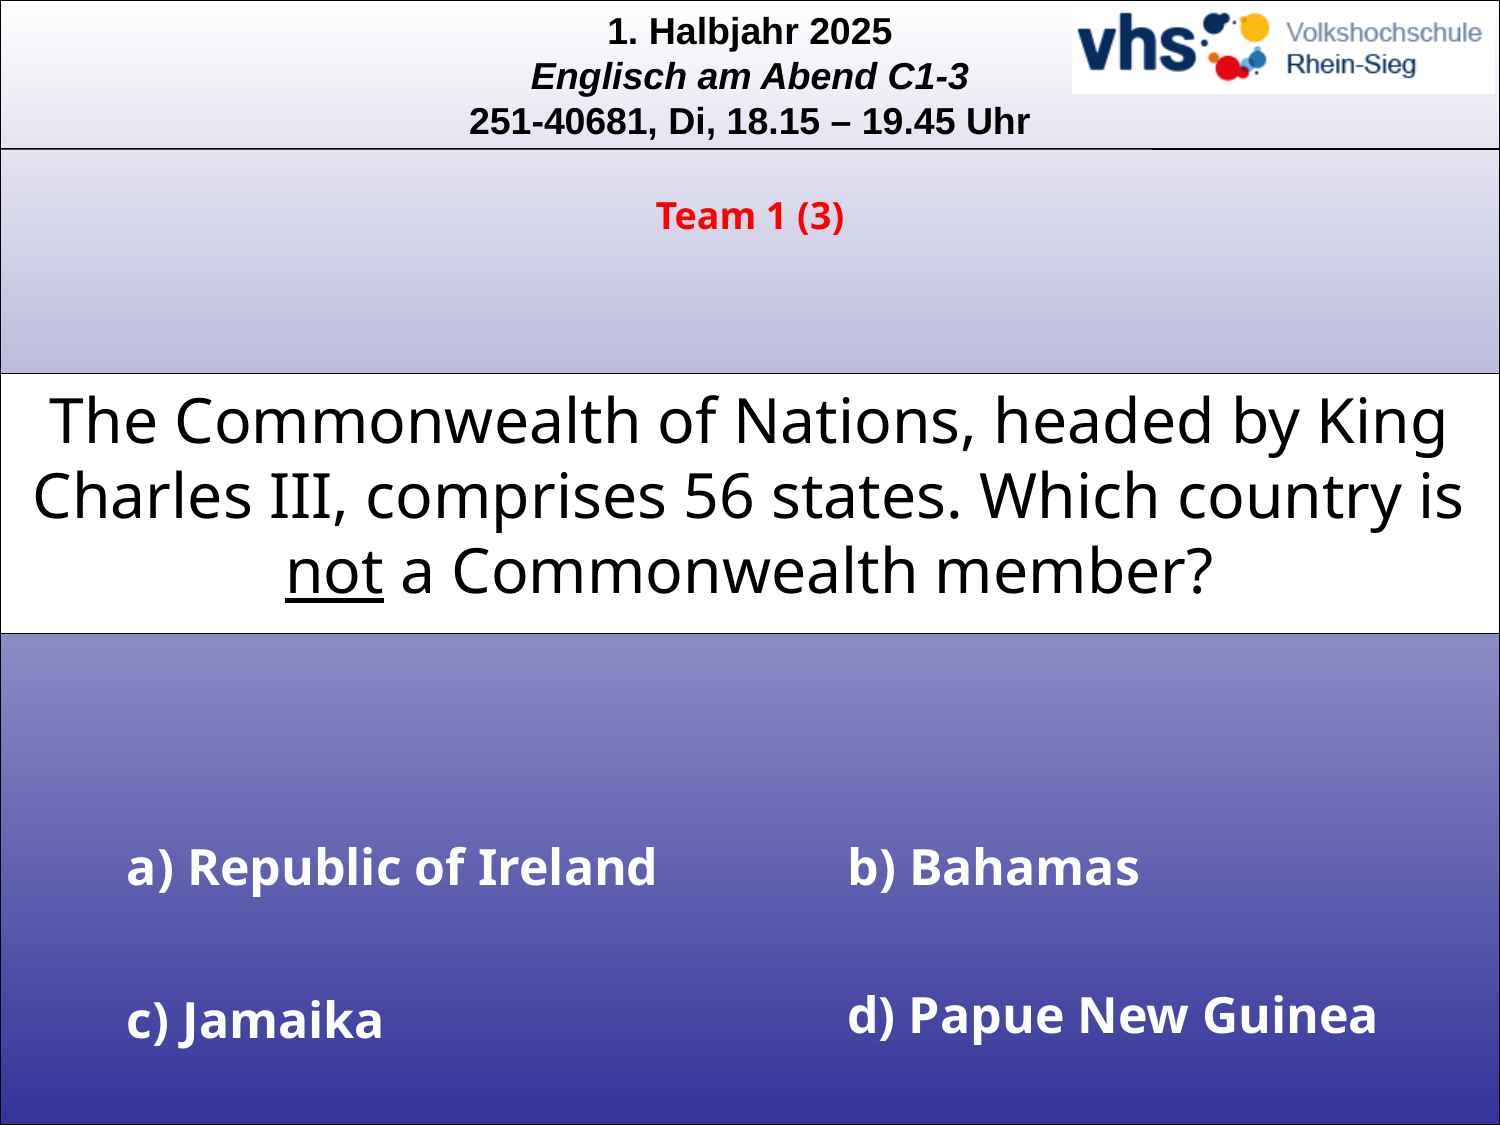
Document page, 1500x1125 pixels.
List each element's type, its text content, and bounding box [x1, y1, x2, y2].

text_box a) Republic of Ireland [112, 827, 774, 903]
picture [1072, 7, 1495, 94]
title The Commonwealth of Nations, headed by King Charles III, comprises 56 states. Which country is not a Commonwealth member? [0, 373, 1500, 634]
text_box Team 1 (3) [0, 184, 1500, 245]
text_box c) Jamaika [112, 981, 798, 1057]
text_box b) Bahamas [832, 827, 1500, 903]
text_box d) Papue New Guinea [832, 976, 1500, 1052]
